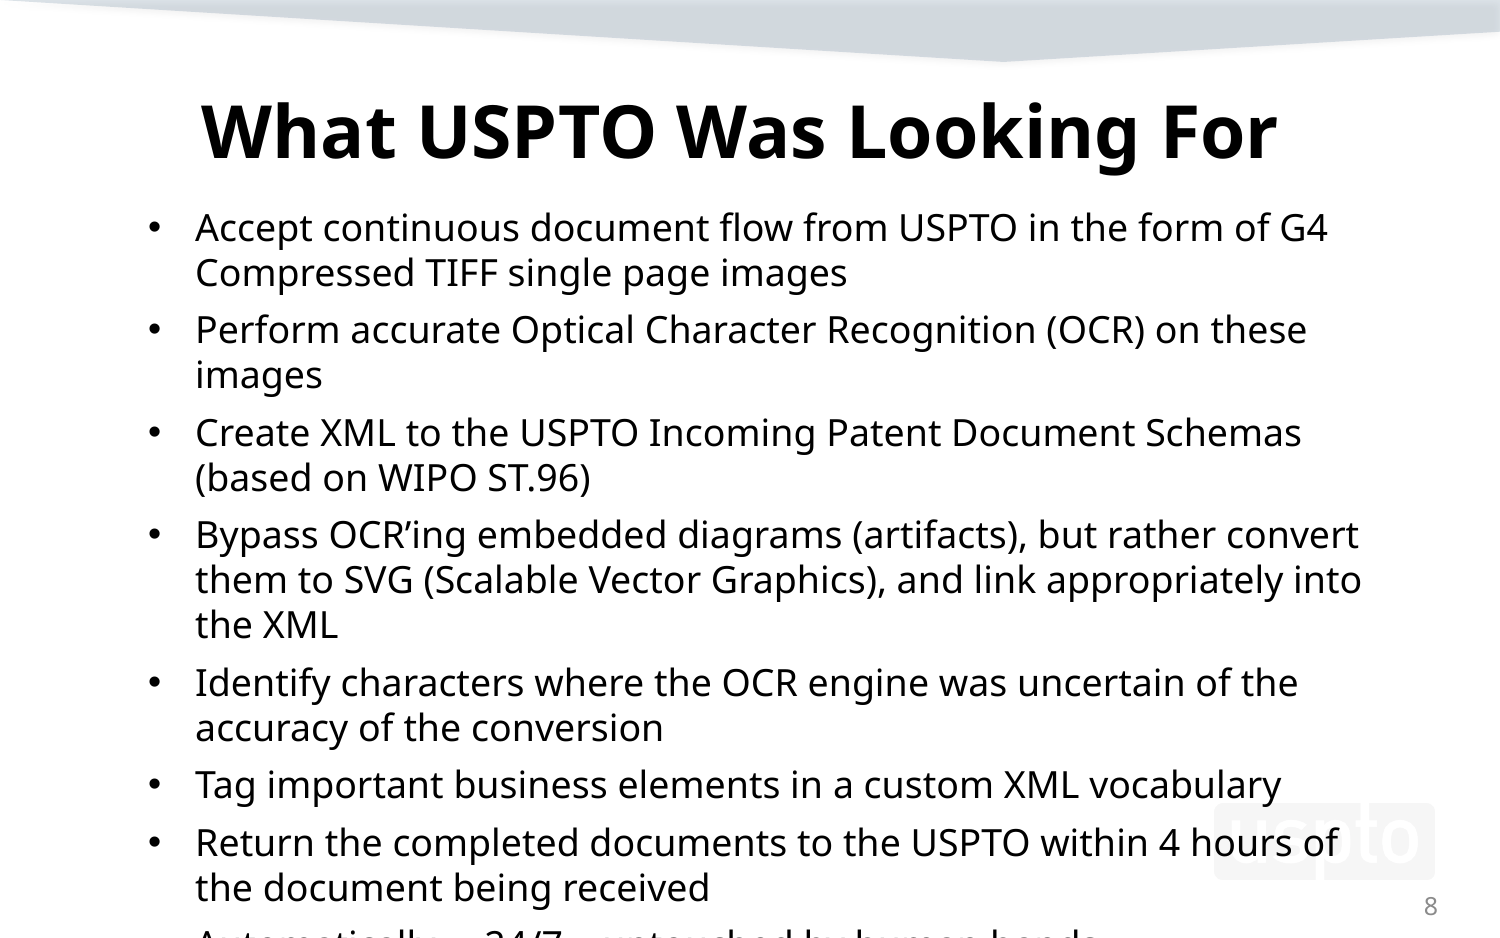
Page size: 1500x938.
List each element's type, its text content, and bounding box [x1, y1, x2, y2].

title What USPTO Was Looking For [75, 50, 1425, 207]
text_box Accept continuous document flow from USPTO in the form of G4 Compressed TIFF single page images Perform accurate Optical Character Recognition (OCR) on these images Create XML to the USPTO Incoming Patent Document Schemas (based on WIPO ST.96) Bypass OCR’ing embedded diagrams (artifacts), but rather convert them to SVG (Scalable Vector Graphics), and link appropriately into the XML Identify characters where the OCR engine was uncertain of the accuracy of the conversion Tag important business elements in a custom XML vocabulary Return the completed documents to the USPTO within 4 hours of the document being received Automatically … 24/7 …untouched by human hands [133, 196, 1409, 938]
slide_number 8 [1135, 882, 1454, 933]
